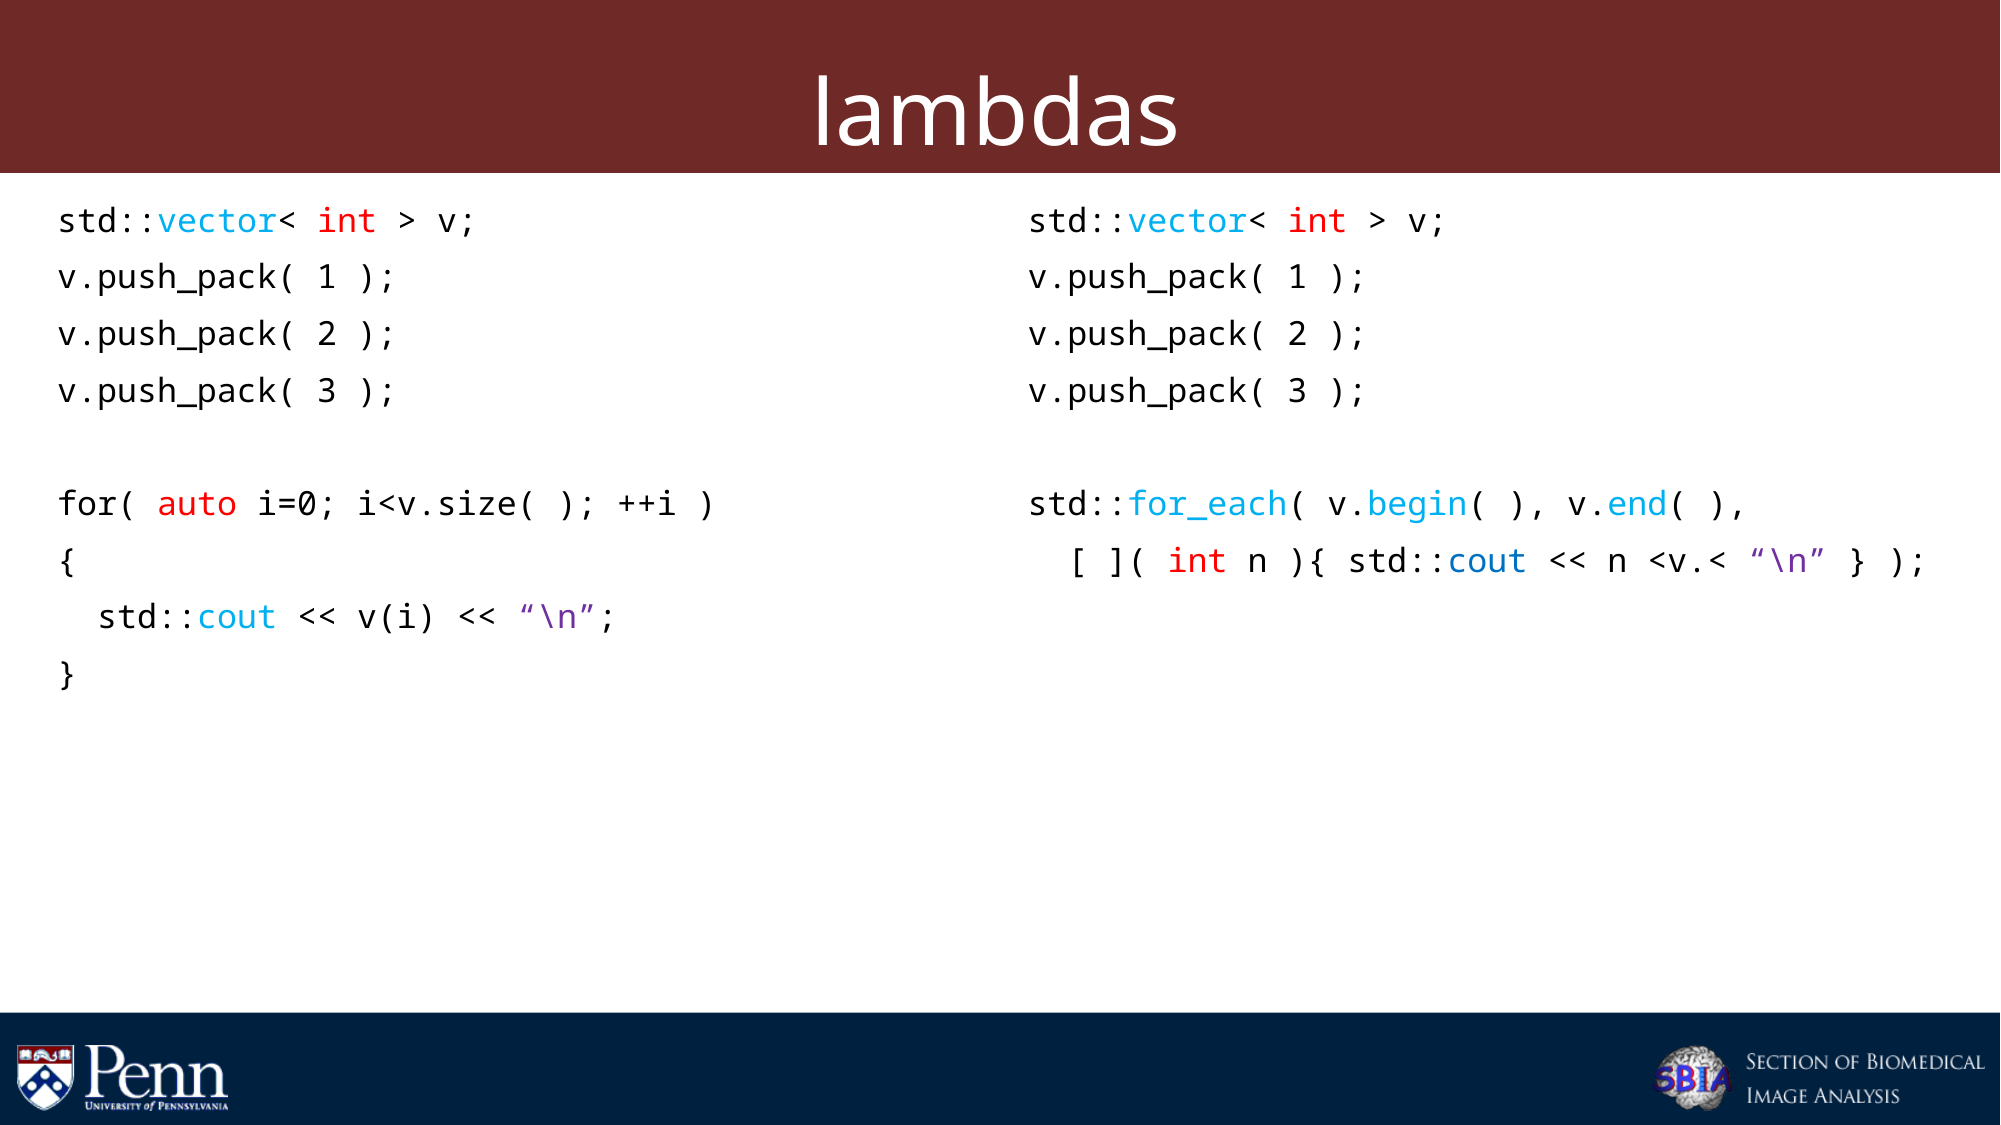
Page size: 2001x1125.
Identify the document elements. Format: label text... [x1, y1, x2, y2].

picture [17, 1045, 228, 1111]
title lambdas [42, 0, 1952, 173]
picture [1652, 1044, 1985, 1112]
list std::vector< int > v; v.push_pack( 1 ); v.push_pack( 2 ); v.push_pack( 3 ); std::for_each( v.begin( ), v.end( ), [ ]( int n ){ std::cout << n <v.< “\n” } ); [1012, 195, 1952, 1014]
list std::vector< int > v; v.push_pack( 1 ); v.push_pack( 2 ); v.push_pack( 3 ); for( auto i=0; i<v.size( ); ++i ) { std::cout << v(i) << “\n”; } [42, 195, 988, 1014]
